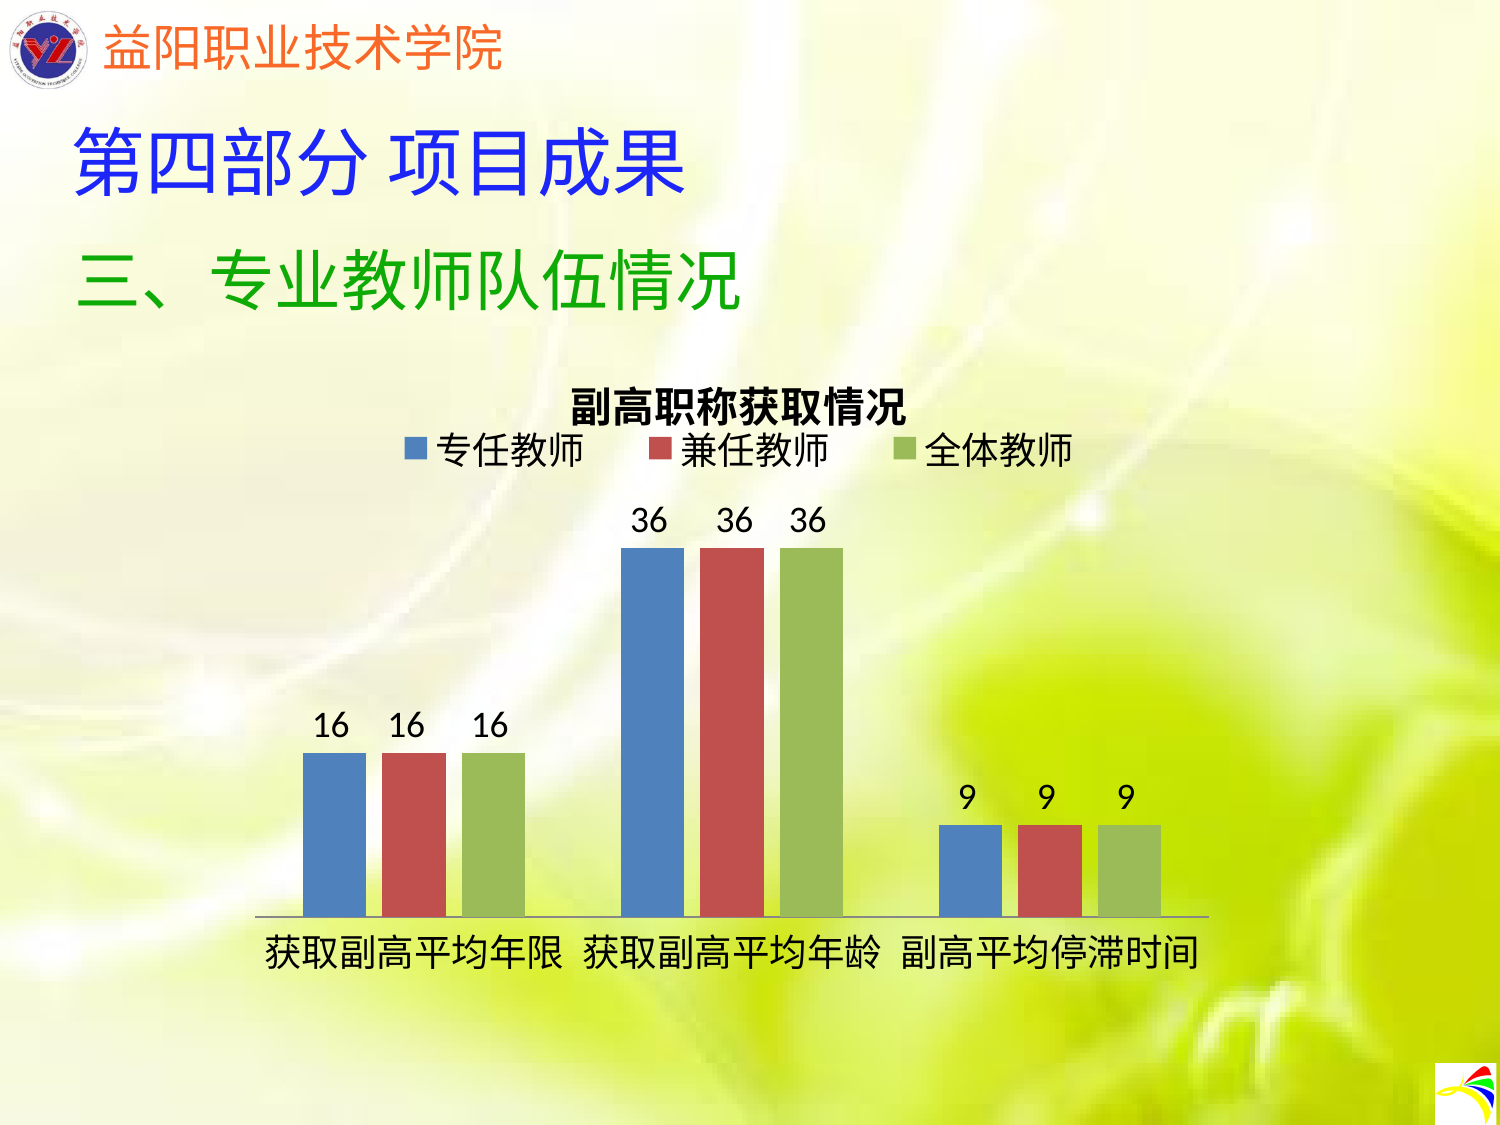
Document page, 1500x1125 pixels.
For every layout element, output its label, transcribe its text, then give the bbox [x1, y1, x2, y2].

picture [0, 0, 1500, 1125]
chart [240, 361, 1241, 1029]
text_box 第四部分 项目成果 [13, 113, 744, 208]
text_box 三、专业教师队伍情况 [59, 231, 758, 327]
